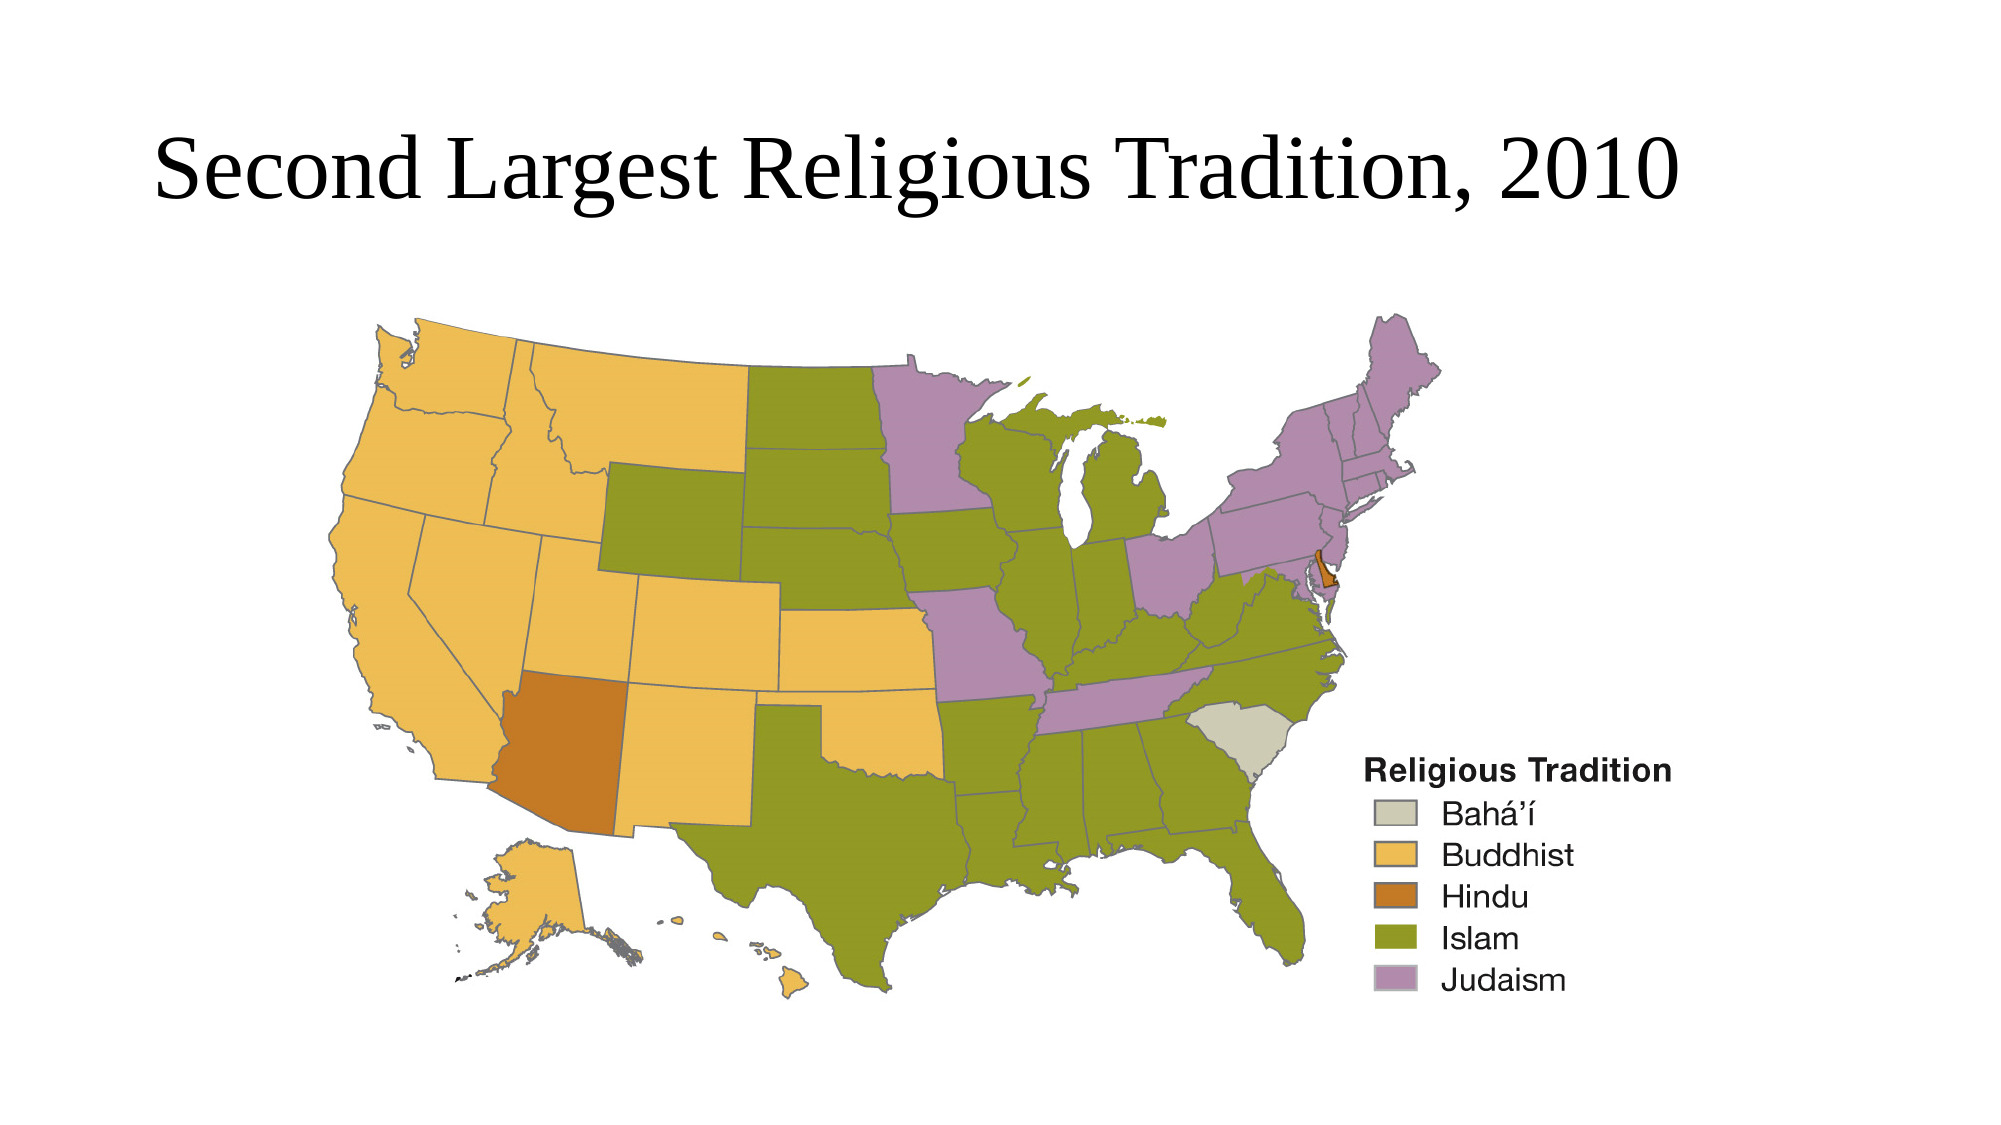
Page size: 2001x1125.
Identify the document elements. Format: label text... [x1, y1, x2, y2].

title Second Largest Religious Tradition, 2010 [137, 59, 1863, 278]
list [319, 299, 1681, 1014]
